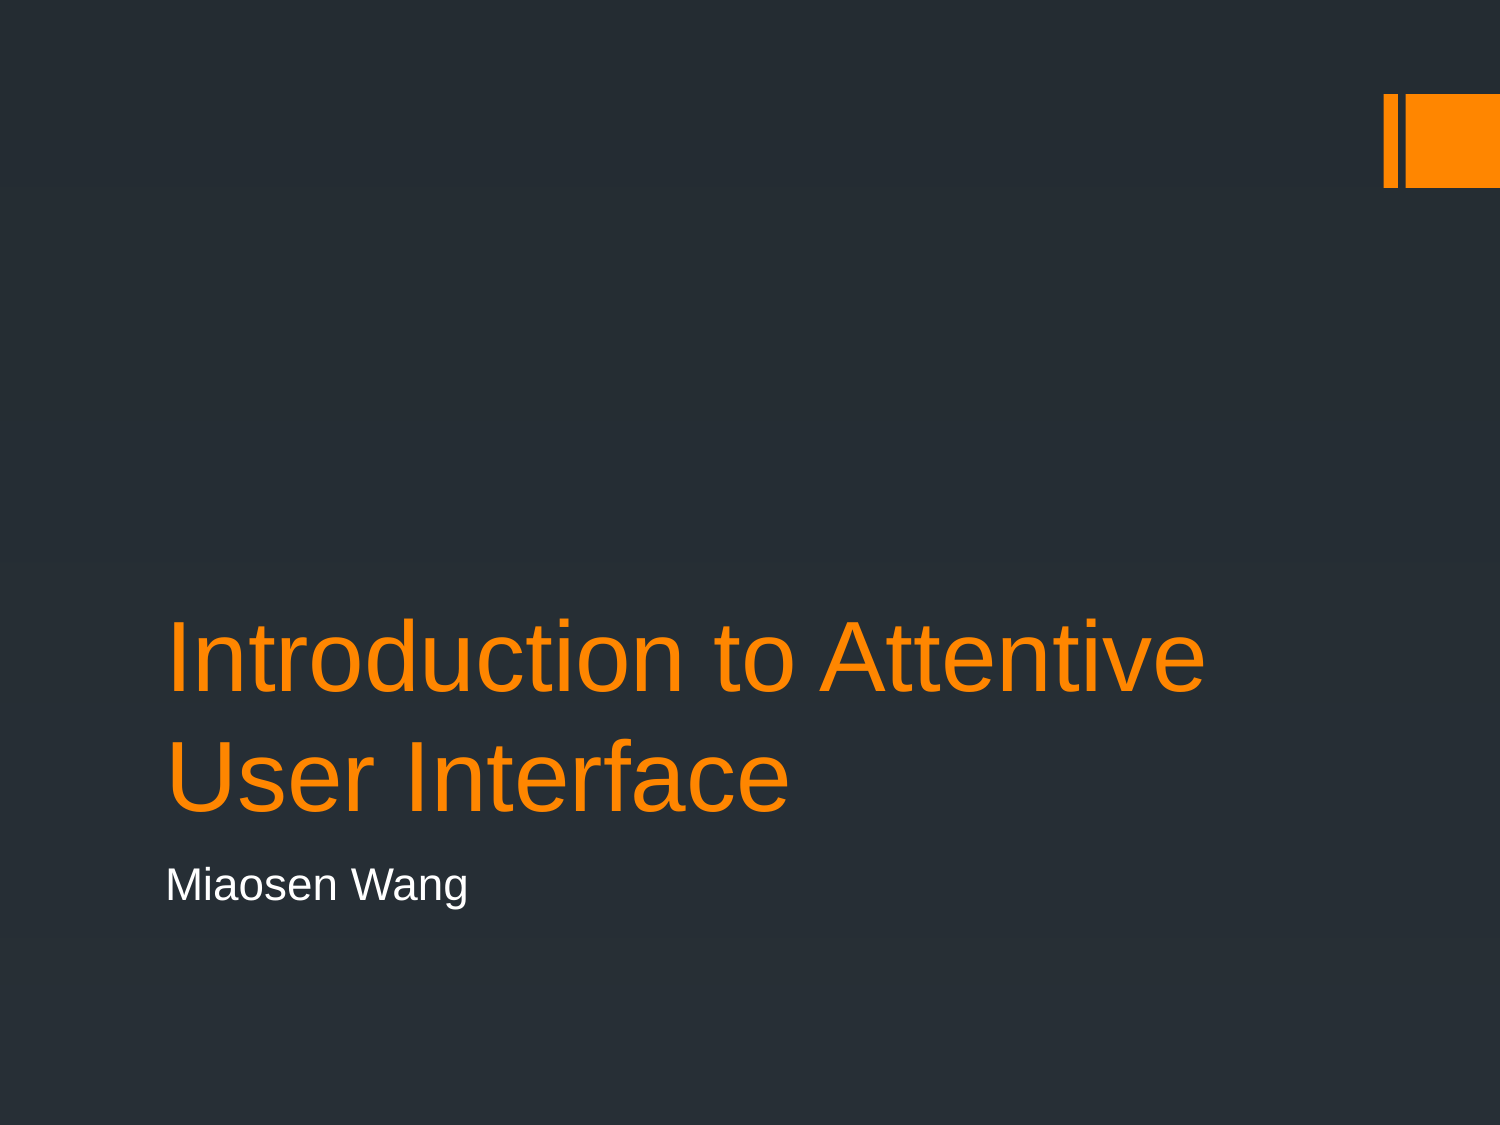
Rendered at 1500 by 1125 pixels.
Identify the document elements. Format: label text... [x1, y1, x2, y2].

title Introduction to Attentive User Interface [150, 412, 1350, 839]
subtitle Miaosen Wang [150, 847, 1350, 1036]
